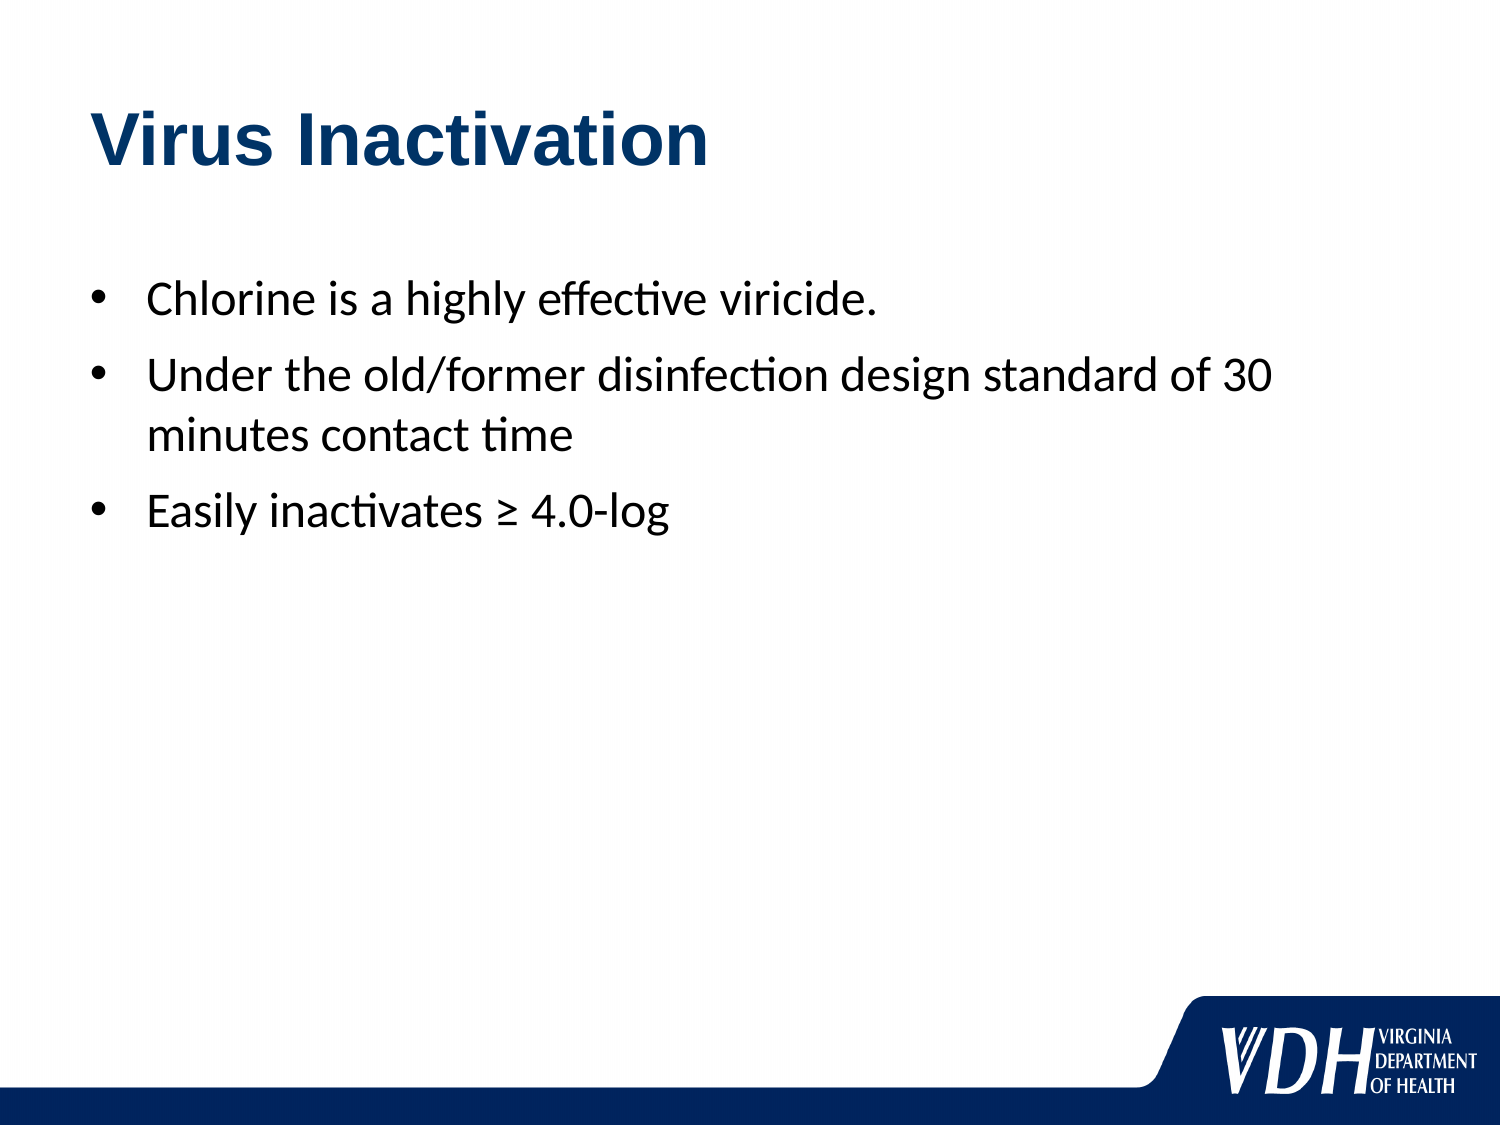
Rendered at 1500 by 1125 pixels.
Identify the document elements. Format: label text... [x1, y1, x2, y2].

text_box Chlorine is a highly effective viricide. Under the old/former disinfection design standard of 30 minutes contact time Easily inactivates ≥ 4.0-log [87, 247, 1352, 538]
title Virus Inactivation [87, 39, 1000, 230]
picture [0, 0, 1500, 1125]
